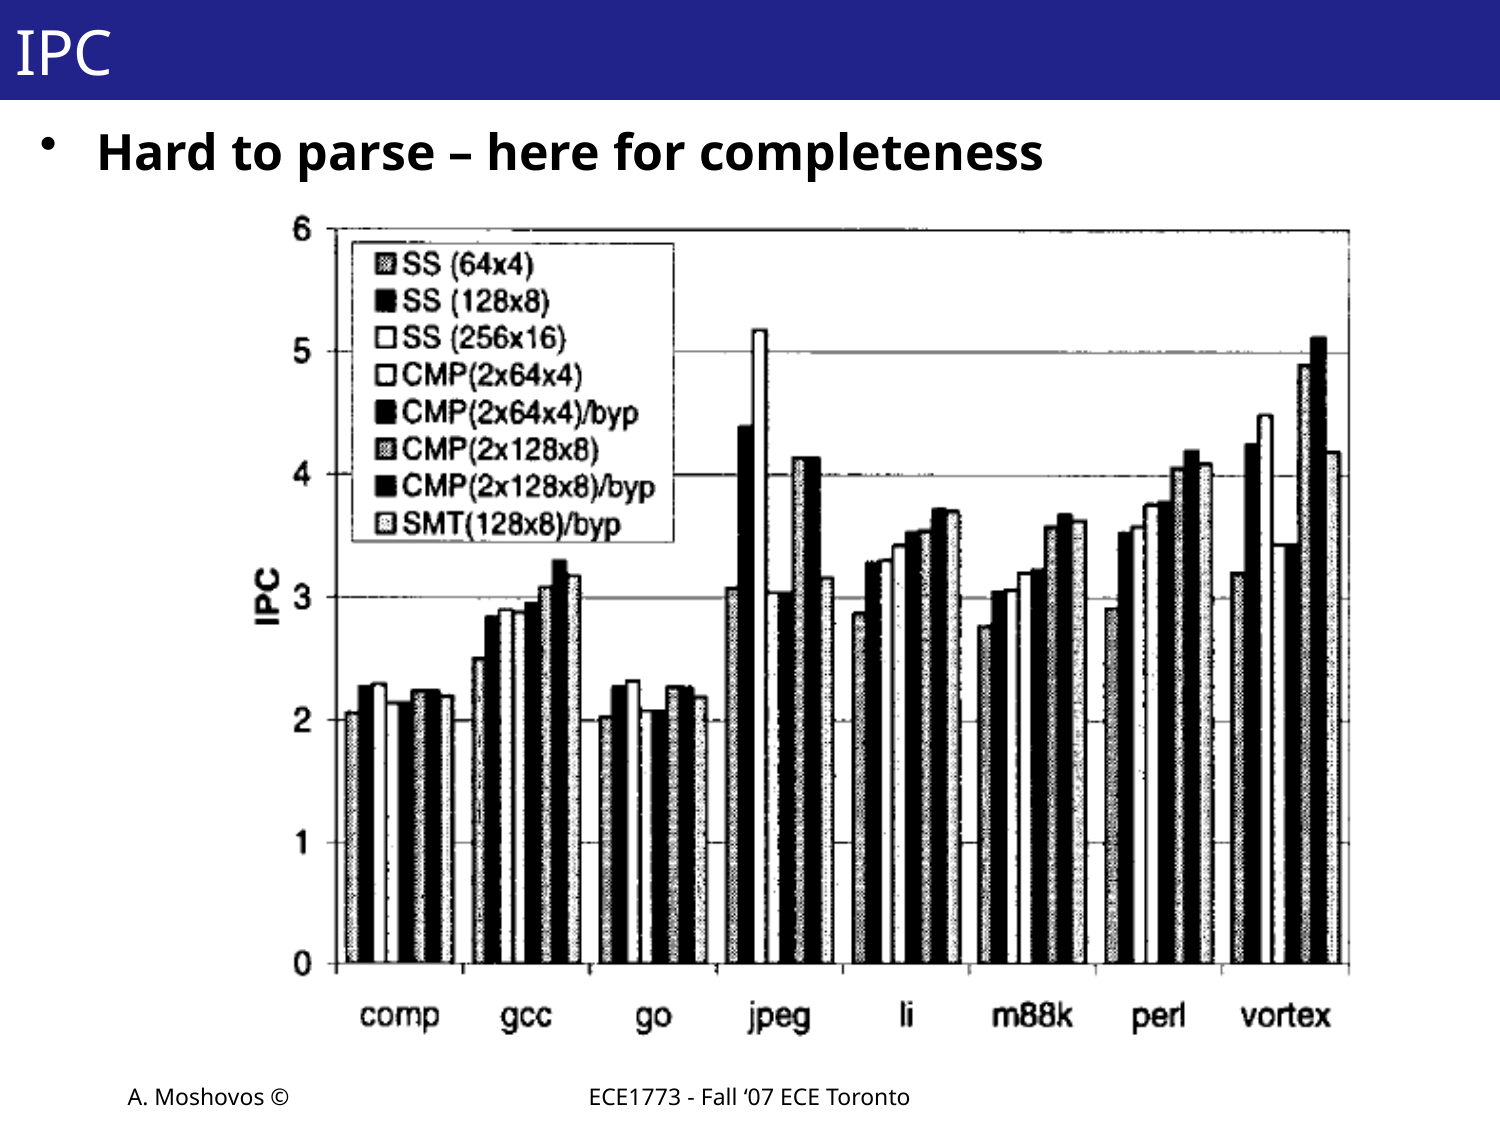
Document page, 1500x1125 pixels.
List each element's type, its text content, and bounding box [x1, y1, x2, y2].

title IPC [0, 0, 1500, 101]
slide_number A. Moshovos © [112, 1074, 426, 1125]
list Hard to parse – here for completeness [24, 112, 1476, 1076]
footer ECE1773 - Fall ‘07 ECE Toronto [487, 1074, 1013, 1125]
picture [249, 194, 1413, 1050]
